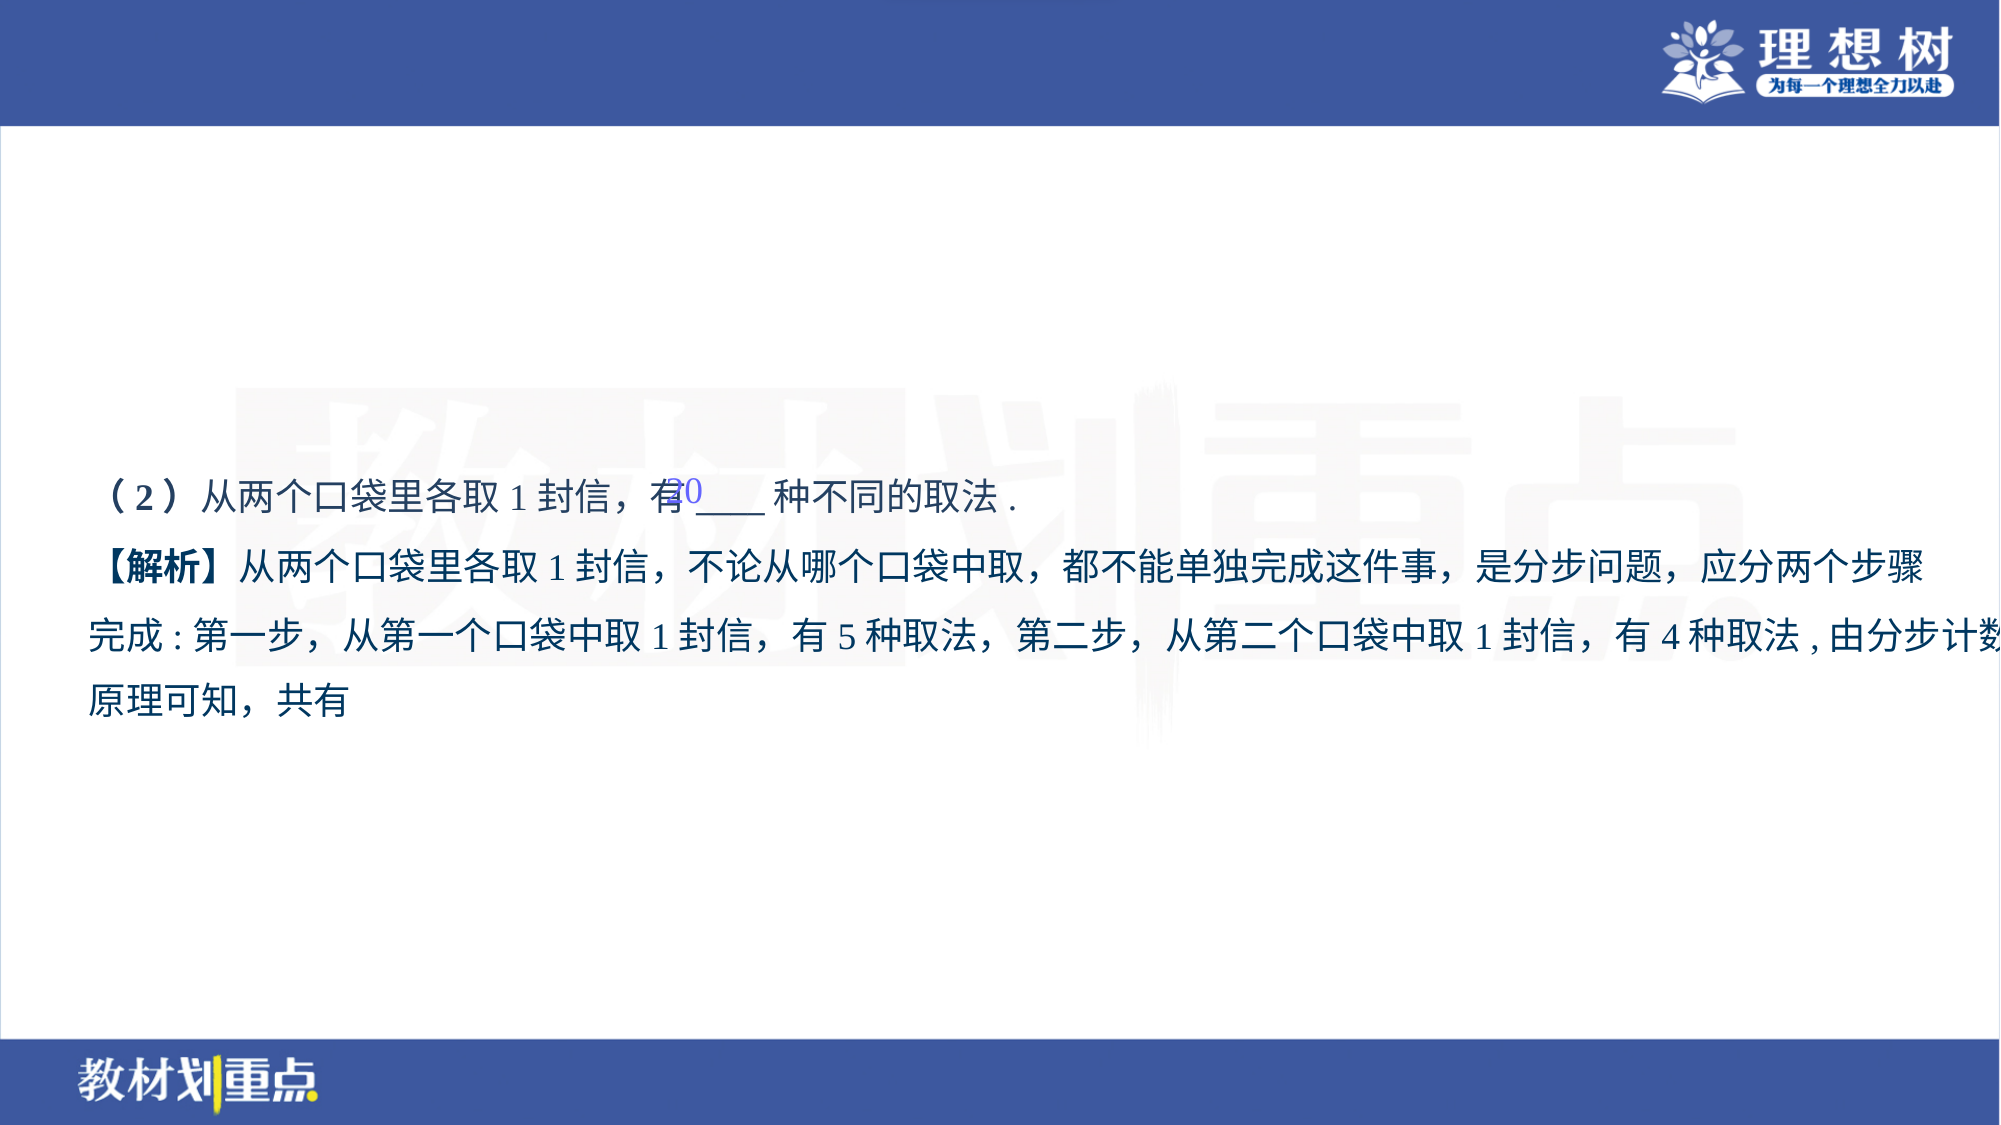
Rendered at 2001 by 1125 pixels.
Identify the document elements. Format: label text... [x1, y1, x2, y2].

text_box 20 [651, 444, 717, 504]
picture [0, 0, 2000, 1125]
text_box （2）从两个口袋里各取1封信，有____种不同的取法. [88, 451, 1911, 511]
